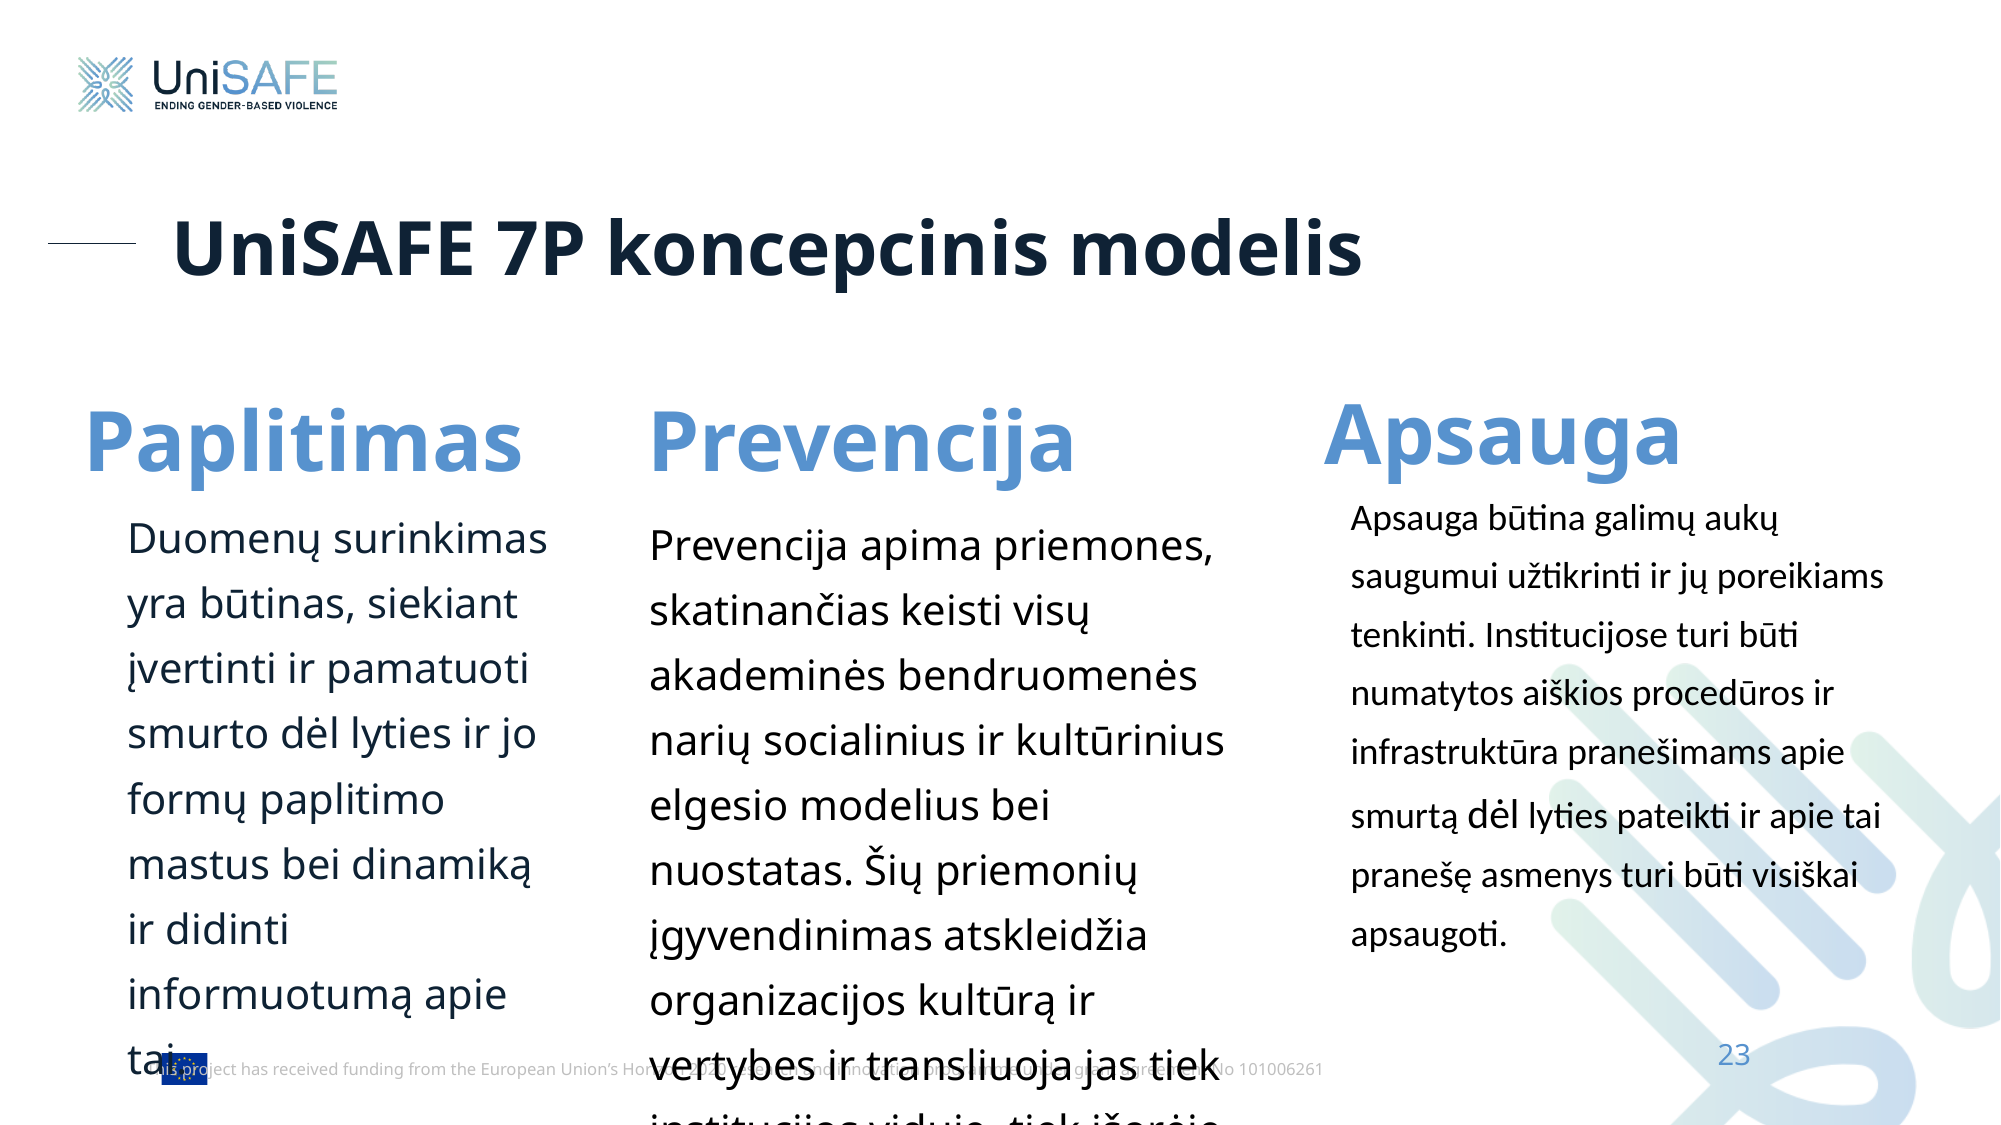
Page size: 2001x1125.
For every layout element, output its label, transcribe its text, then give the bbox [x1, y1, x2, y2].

text_box Apsauga būtina galimų aukų saugumui užtikrinti ir jų poreikiams tenkinti. Institucijose turi būti numatytos aiškios procedūros ir infrastruktūra pranešimams apie smurtą dėl lyties pateikti ir apie tai pranešę asmenys turi būti visiškai apsaugoti. [1350, 471, 1926, 961]
slide_number 23 [1316, 1026, 1767, 1087]
text_box Apsauga [1324, 373, 1685, 489]
title UniSAFE 7P koncepcinis modelis [171, 179, 1827, 307]
text_box Paplitimas [83, 380, 525, 496]
text_box Prevencija apima priemones, skatinančias keisti visų akademinės bendruomenės narių socialinius ir kultūrinius elgesio modelius bei nuostatas. Šių priemonių įgyvendinimas atskleidžia organizacijos kultūrą ir vertybes ir transliuoja jas tiek institucijos viduje, tiek išorėje. [649, 496, 1260, 1125]
picture [78, 57, 337, 112]
text_box Prevencija [647, 380, 1079, 496]
text_box Duomenų surinkimas yra būtinas, siekiant įvertinti ir pamatuoti smurto dėl lyties ir jo formų paplitimo mastus bei dinamiką ir didinti informuotumą apie tai. [127, 489, 558, 1090]
